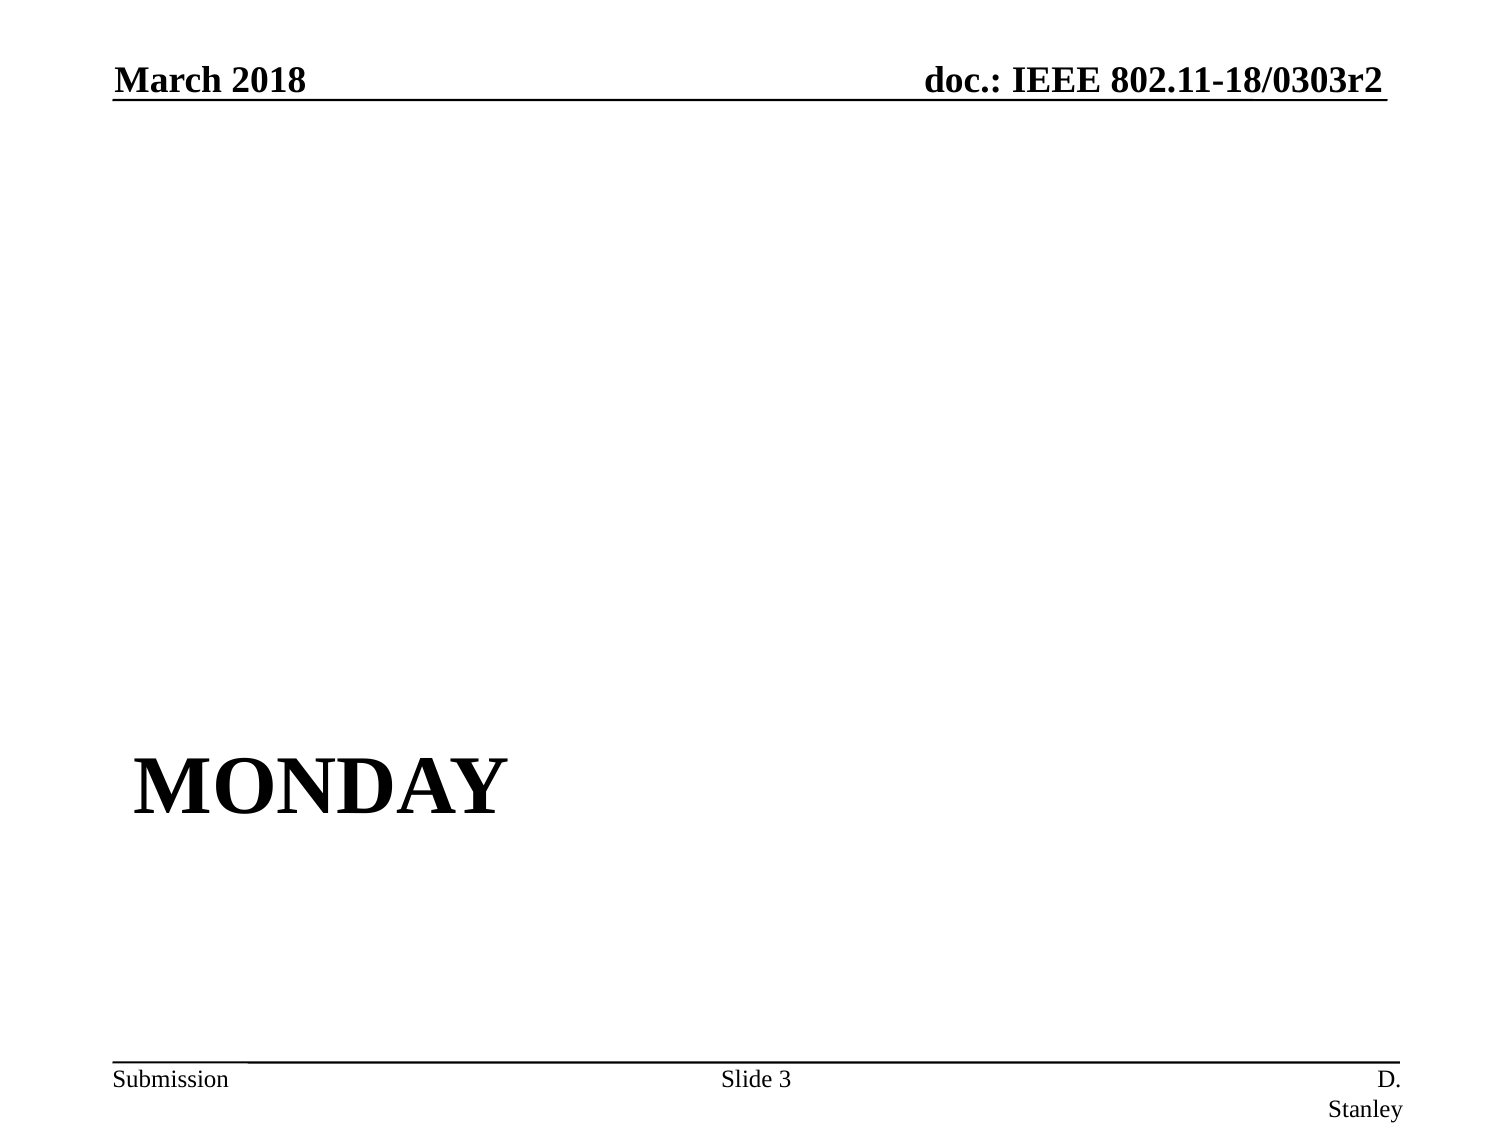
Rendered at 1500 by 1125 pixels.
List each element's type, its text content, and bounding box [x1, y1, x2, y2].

slide_number Slide 3 [712, 1061, 800, 1093]
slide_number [114, 54, 374, 101]
footer D. Stanley, HP Enterprise [1324, 1061, 1402, 1093]
title Monday [118, 722, 1394, 947]
